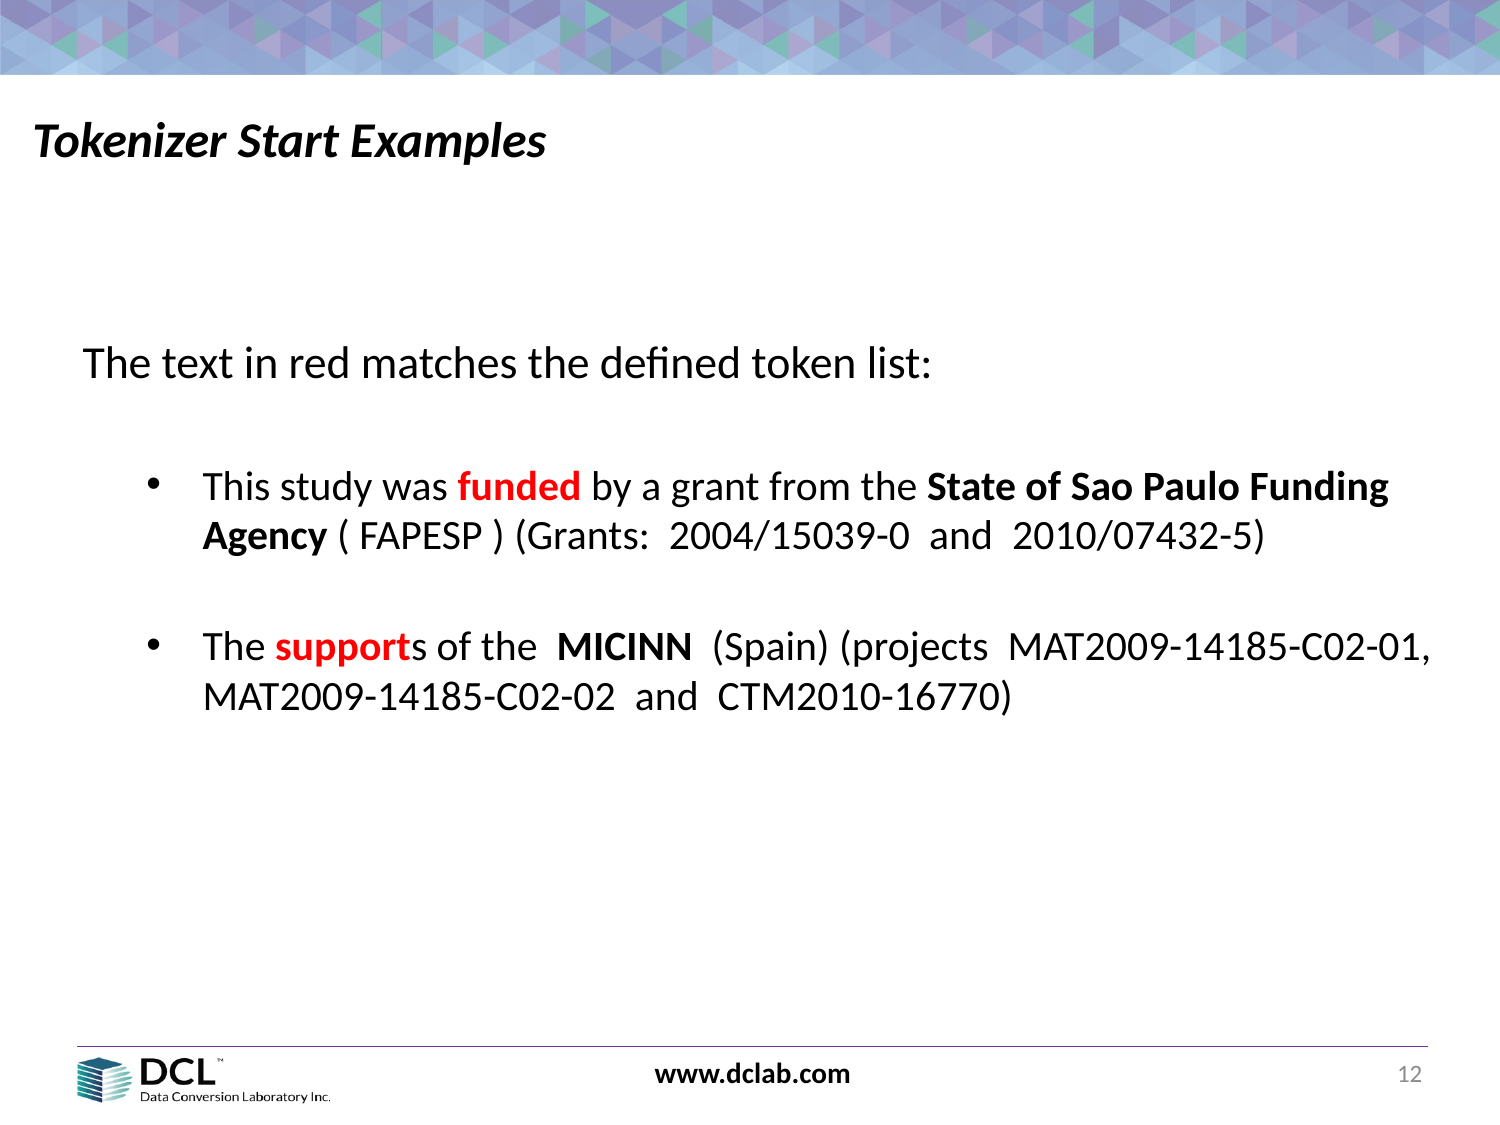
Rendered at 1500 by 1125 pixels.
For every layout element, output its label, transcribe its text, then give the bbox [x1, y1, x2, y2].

slide_number 12 [1087, 1042, 1438, 1103]
picture [0, 0, 1500, 75]
text_box Tokenizer Start Examples [24, 99, 1357, 175]
picture [75, 1057, 330, 1107]
text_box The text in red matches the defined token list: This study was funded by a grant from the State of Sao Paulo Funding Agency ( FAPESP ) (Grants: 2004/15039-0 and 2010/07432-5) The supports of the MICINN (Spain) (projects MAT2009-14185-C02-01, MAT2009-14185-C02-02 and CTM2010-16770) [74, 324, 1455, 727]
